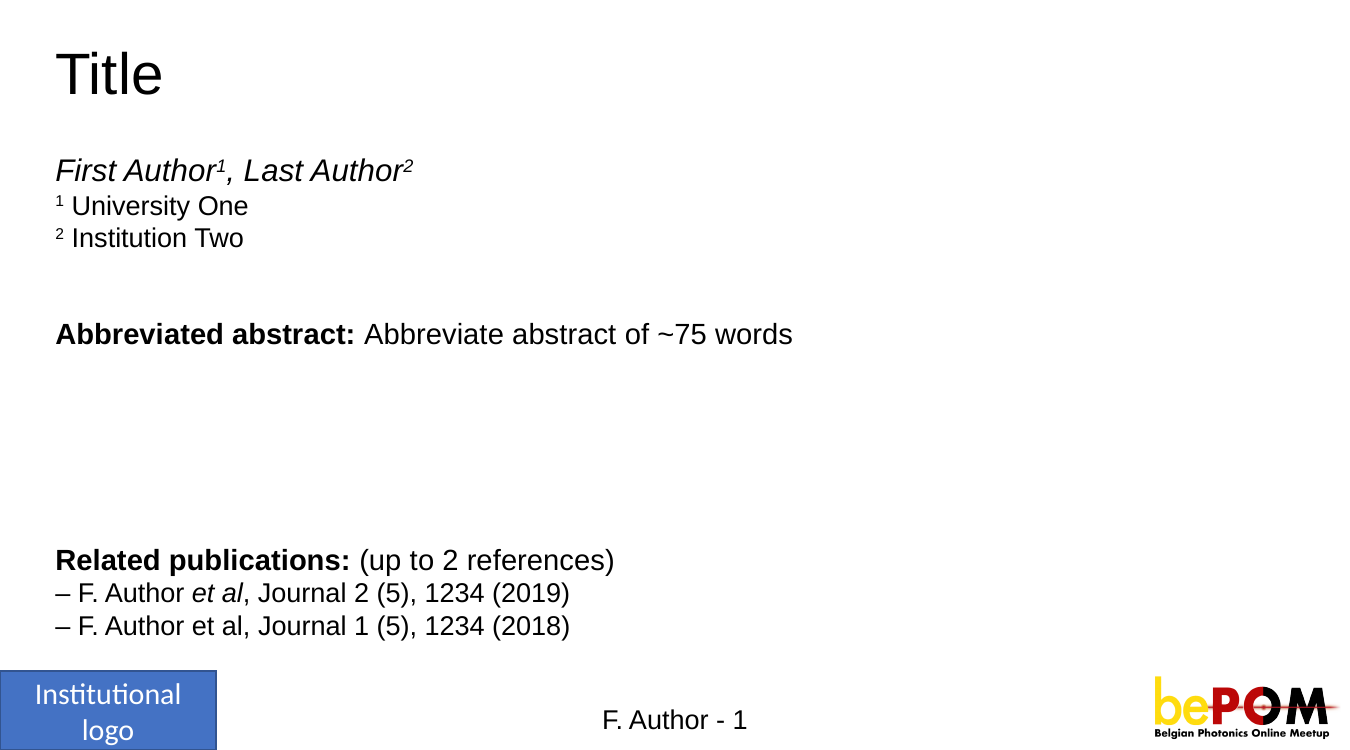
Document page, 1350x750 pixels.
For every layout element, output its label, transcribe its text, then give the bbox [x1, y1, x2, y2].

text_box Abbreviated abstract: Abbreviate abstract of ~75 words [40, 308, 1302, 358]
text_box First Author1, Last Author2 1 University One 2 Institution Two [40, 143, 1302, 261]
text_box F. Author - 1 [554, 695, 795, 743]
text_box Institutional logo [0, 670, 217, 750]
text_box Related publications: (up to 2 references) – F. Author et al, Journal 2 (5), 1234 (2019) – F. Author et al, Journal 1 (5), 1234 (2018) [40, 533, 1302, 649]
picture [1141, 671, 1350, 744]
text_box Title [40, 29, 1302, 114]
